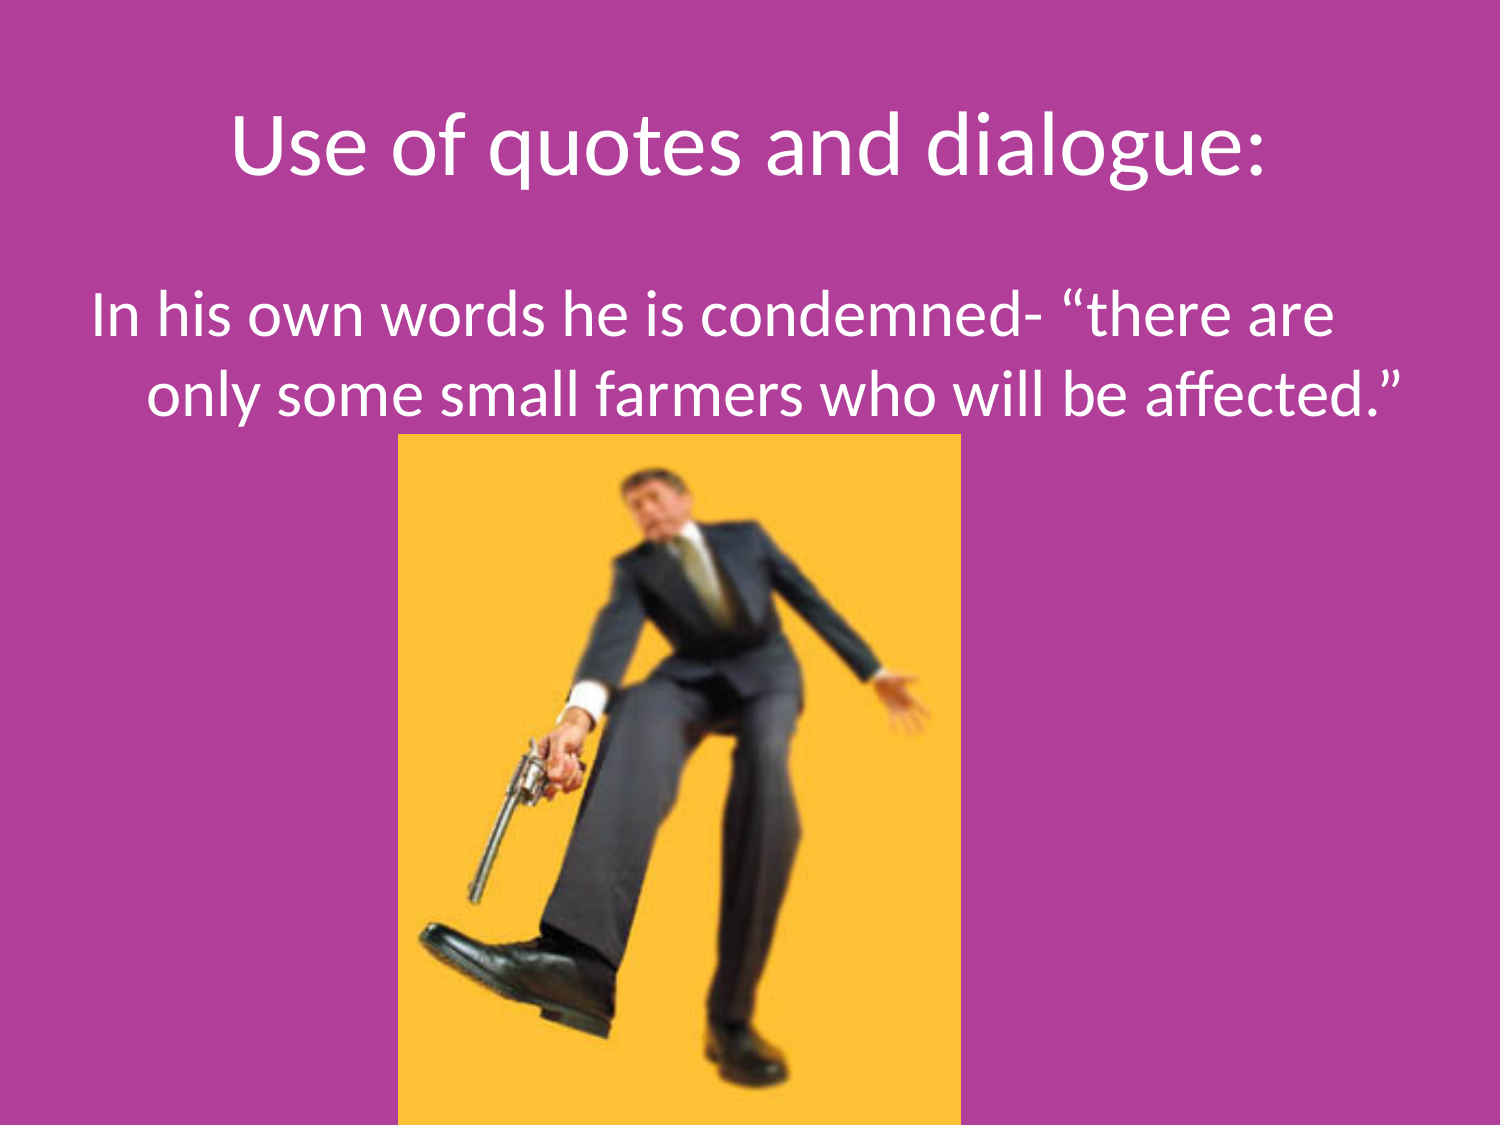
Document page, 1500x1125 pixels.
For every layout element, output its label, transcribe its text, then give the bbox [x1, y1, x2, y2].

title Use of quotes and dialogue: [75, 45, 1425, 233]
list In his own words he is condemned- “there are only some small farmers who will be affected.” [75, 262, 1425, 1005]
picture [398, 434, 961, 1125]
